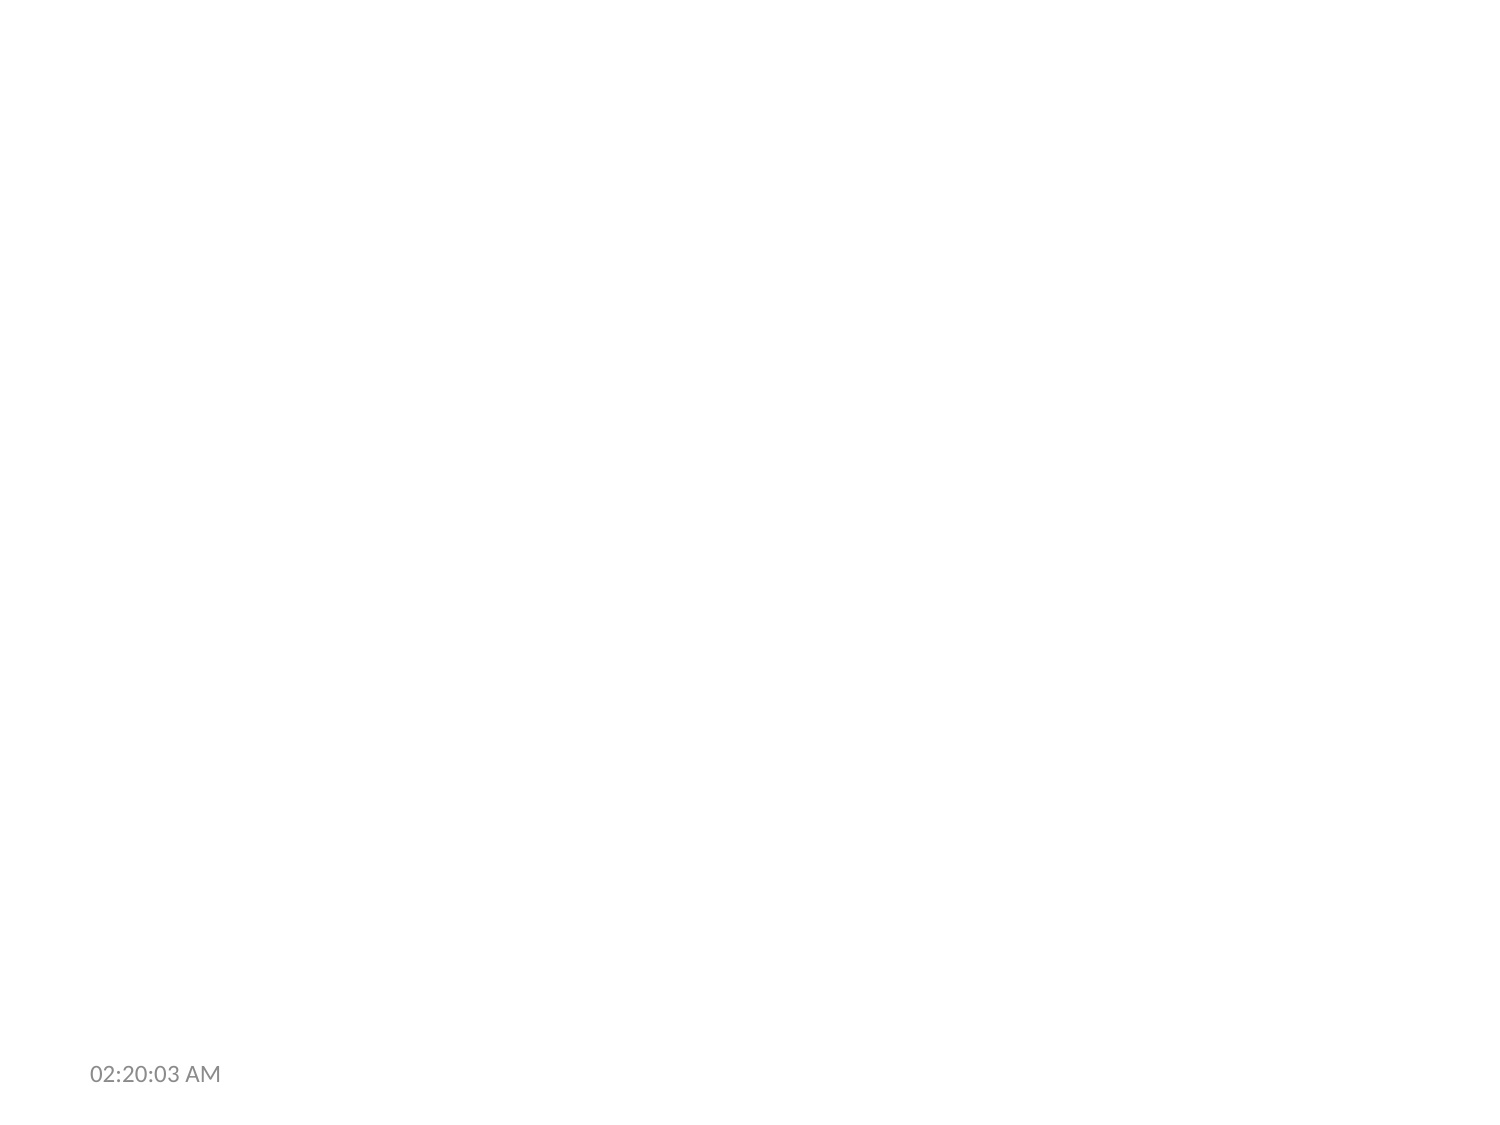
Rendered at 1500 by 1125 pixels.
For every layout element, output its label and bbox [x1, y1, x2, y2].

slide_number [75, 1042, 425, 1103]
